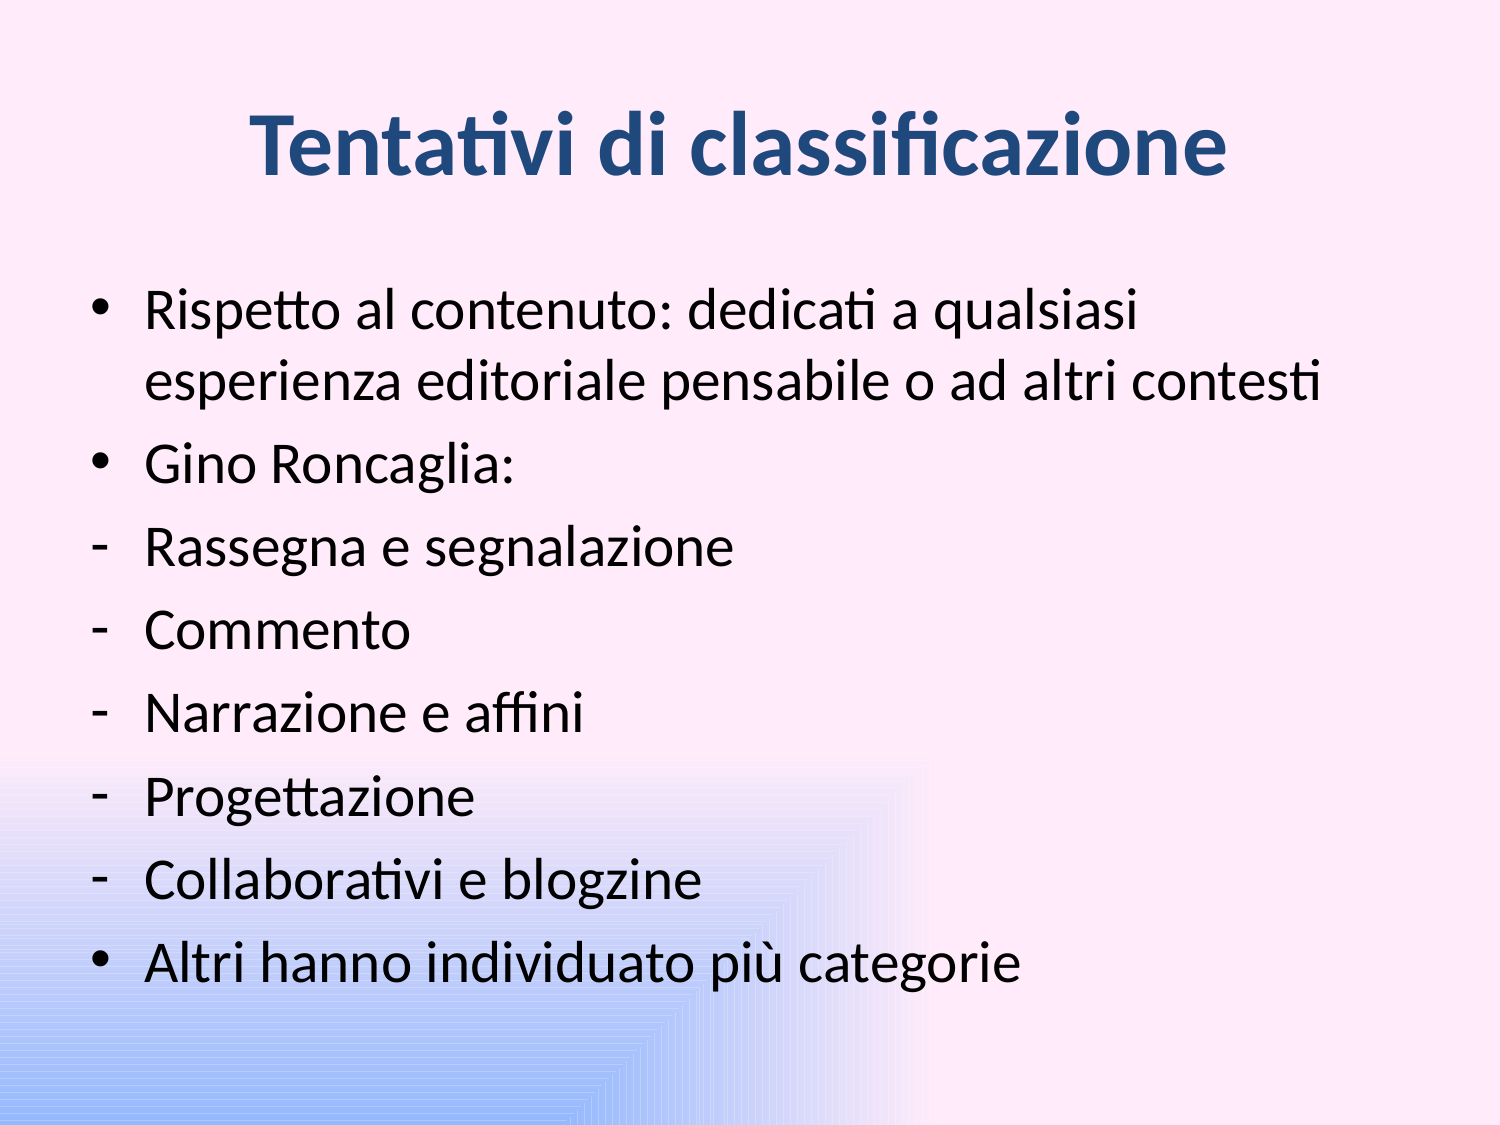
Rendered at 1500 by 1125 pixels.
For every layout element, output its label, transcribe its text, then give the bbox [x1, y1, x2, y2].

title Tentativi di classificazione [75, 45, 1425, 233]
list Rispetto al contenuto: dedicati a qualsiasi esperienza editoriale pensabile o ad altri contesti Gino Roncaglia: Rassegna e segnalazione Commento Narrazione e affini Progettazione Collaborativi e blogzine Altri hanno individuato più categorie [75, 262, 1425, 1005]
